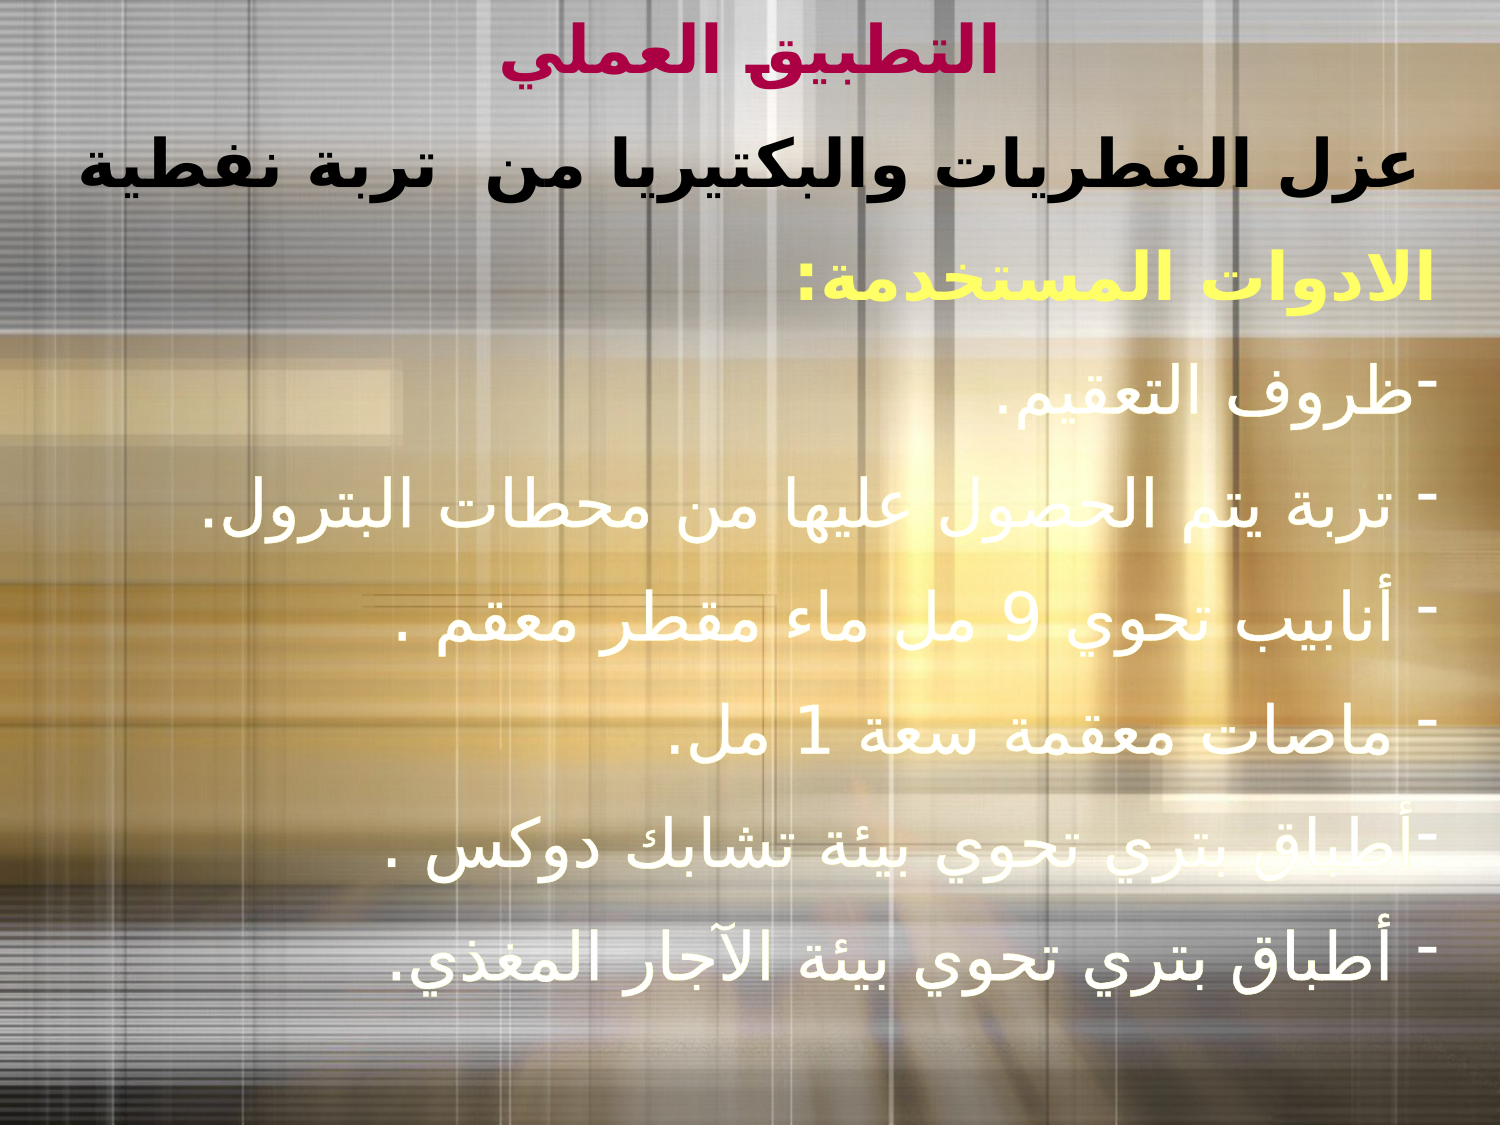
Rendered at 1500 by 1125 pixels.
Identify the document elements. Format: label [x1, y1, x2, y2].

list [0, 0, 1500, 1125]
